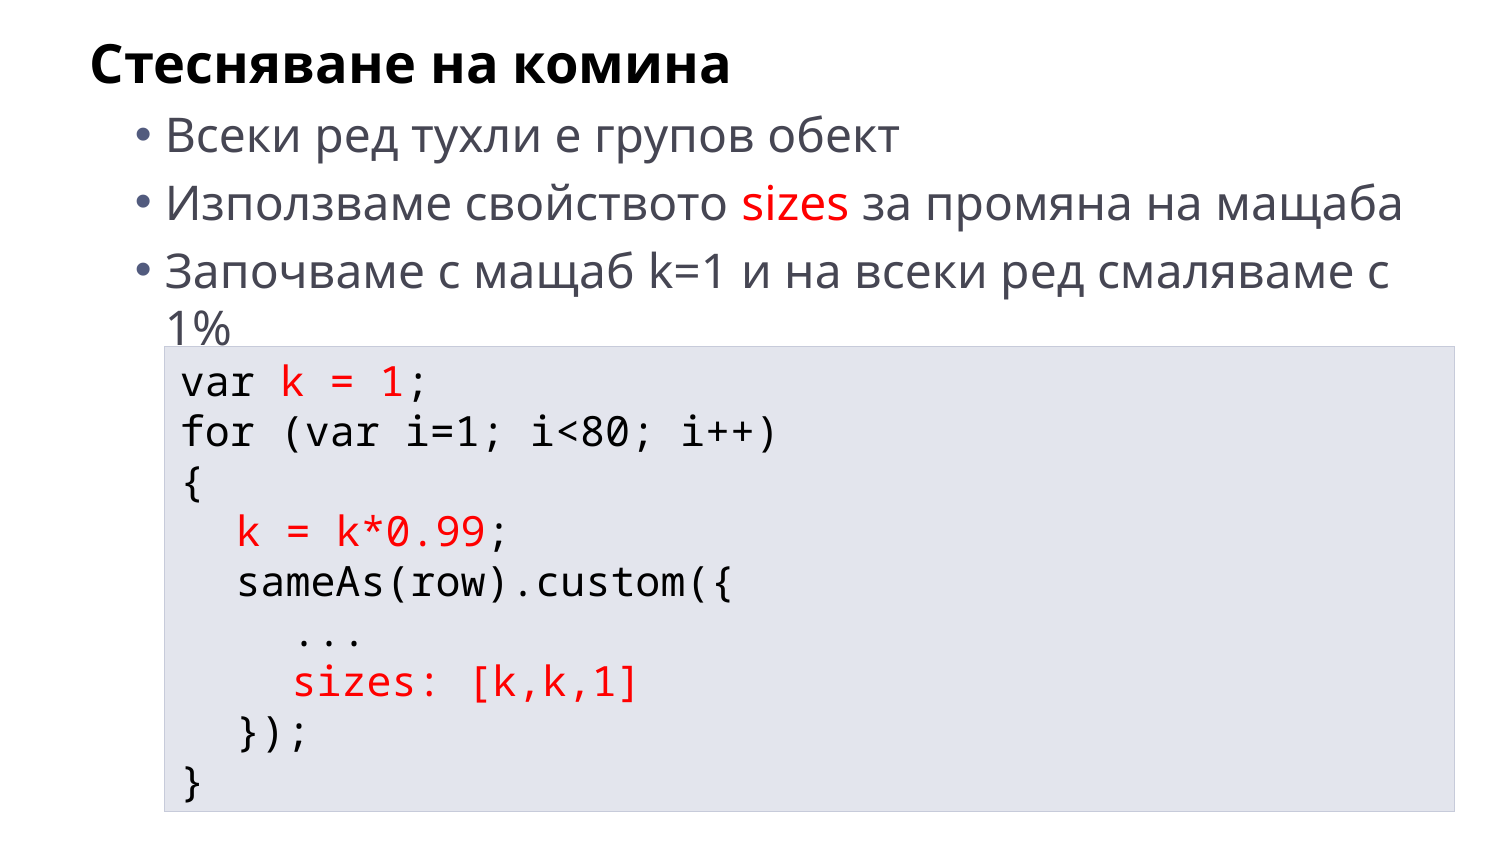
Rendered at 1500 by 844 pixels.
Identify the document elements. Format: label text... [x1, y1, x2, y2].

list Стесняване на комина Всеки ред тухли е групов обект Използваме свойството sizes за промяна на мащаба Започваме с мащаб k=1 и на всеки ред смаляваме с 1% [75, 21, 1475, 835]
text_box var k = 1; for (var i=1; i<80; i++) { k = k*0.99; sameAs(row).custom({ ... sizes: [k,k,1] }); } [164, 346, 1455, 812]
